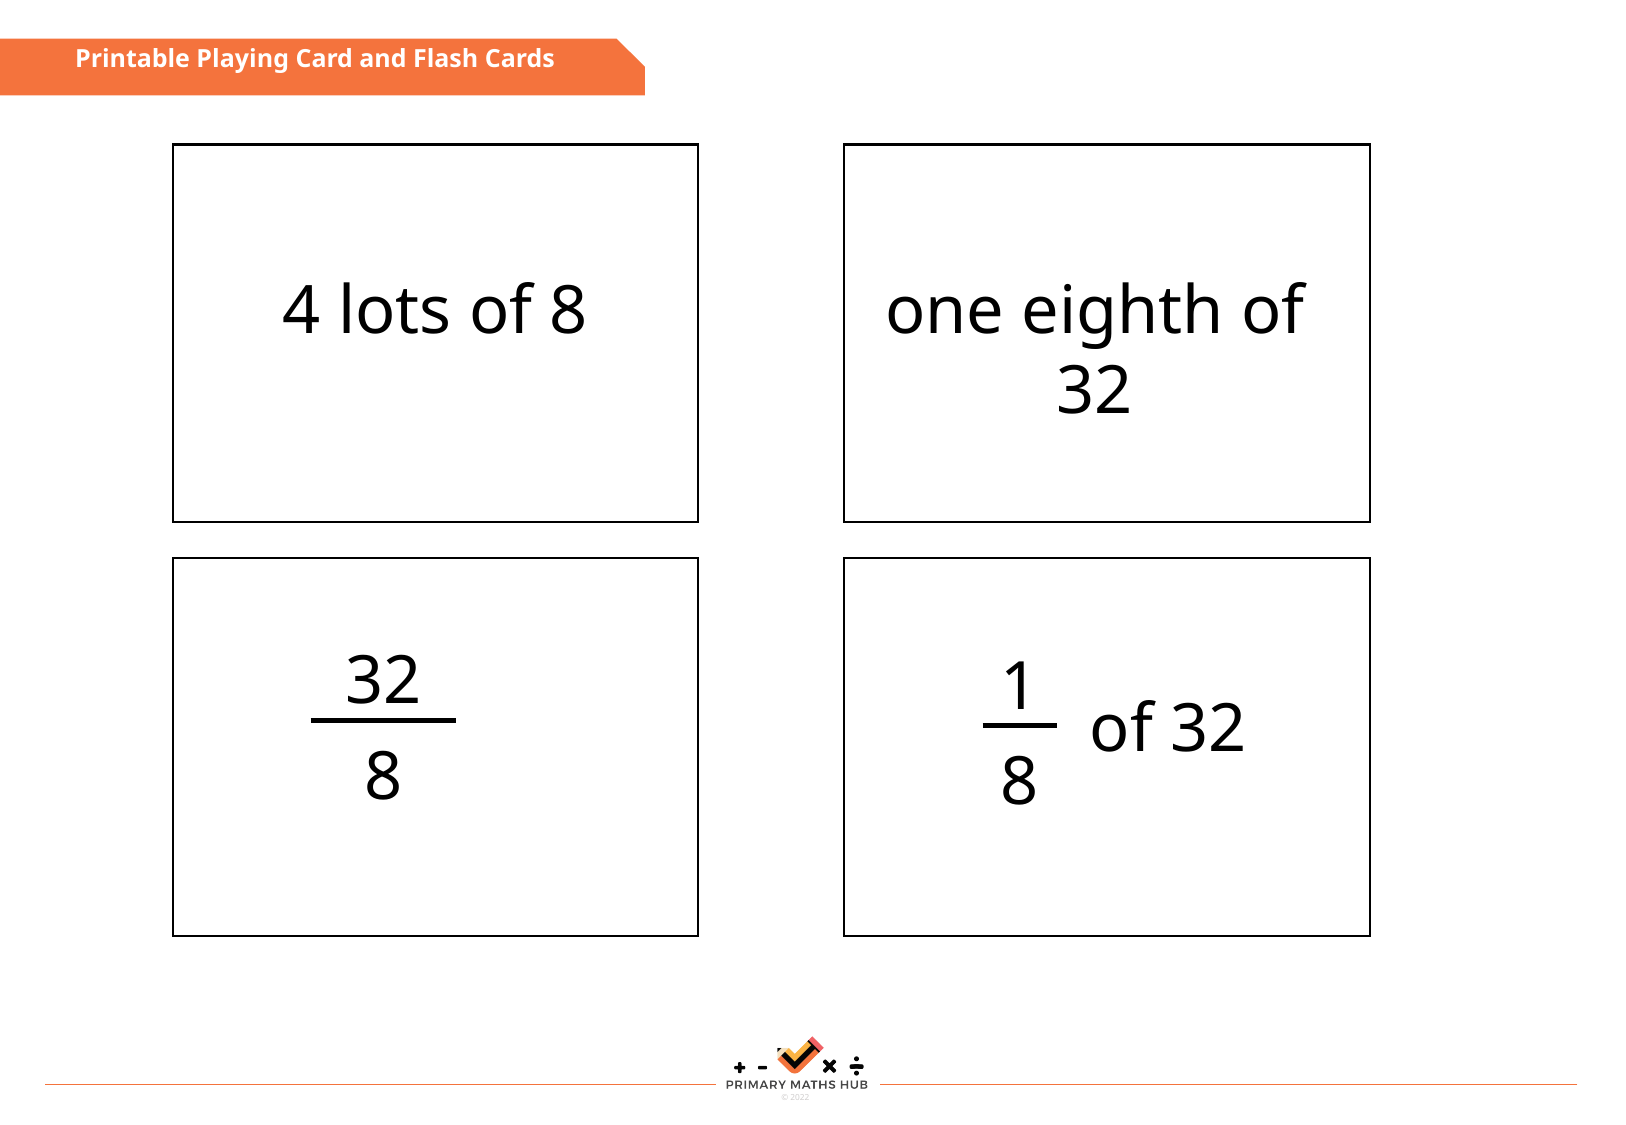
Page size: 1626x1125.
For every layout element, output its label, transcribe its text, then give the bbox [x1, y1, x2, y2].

text_box one eighth of 32 [858, 259, 1333, 435]
text_box [172, 143, 699, 259]
text_box 4 lots of 8 [172, 259, 699, 355]
table_cell 8 [983, 728, 1057, 821]
text_box [172, 355, 699, 523]
text_box of 32 [1063, 677, 1274, 773]
text_box © 2022 [720, 1084, 870, 1110]
table_header 1 [983, 631, 1057, 723]
text_box Printable Playing Card and Flash Cards [0, 37, 646, 97]
text_box [843, 557, 1371, 937]
table_cell 8 [311, 723, 456, 815]
table_header 32 [311, 625, 456, 718]
text_box [843, 143, 1371, 523]
text_box [172, 557, 699, 937]
picture [722, 1034, 872, 1094]
